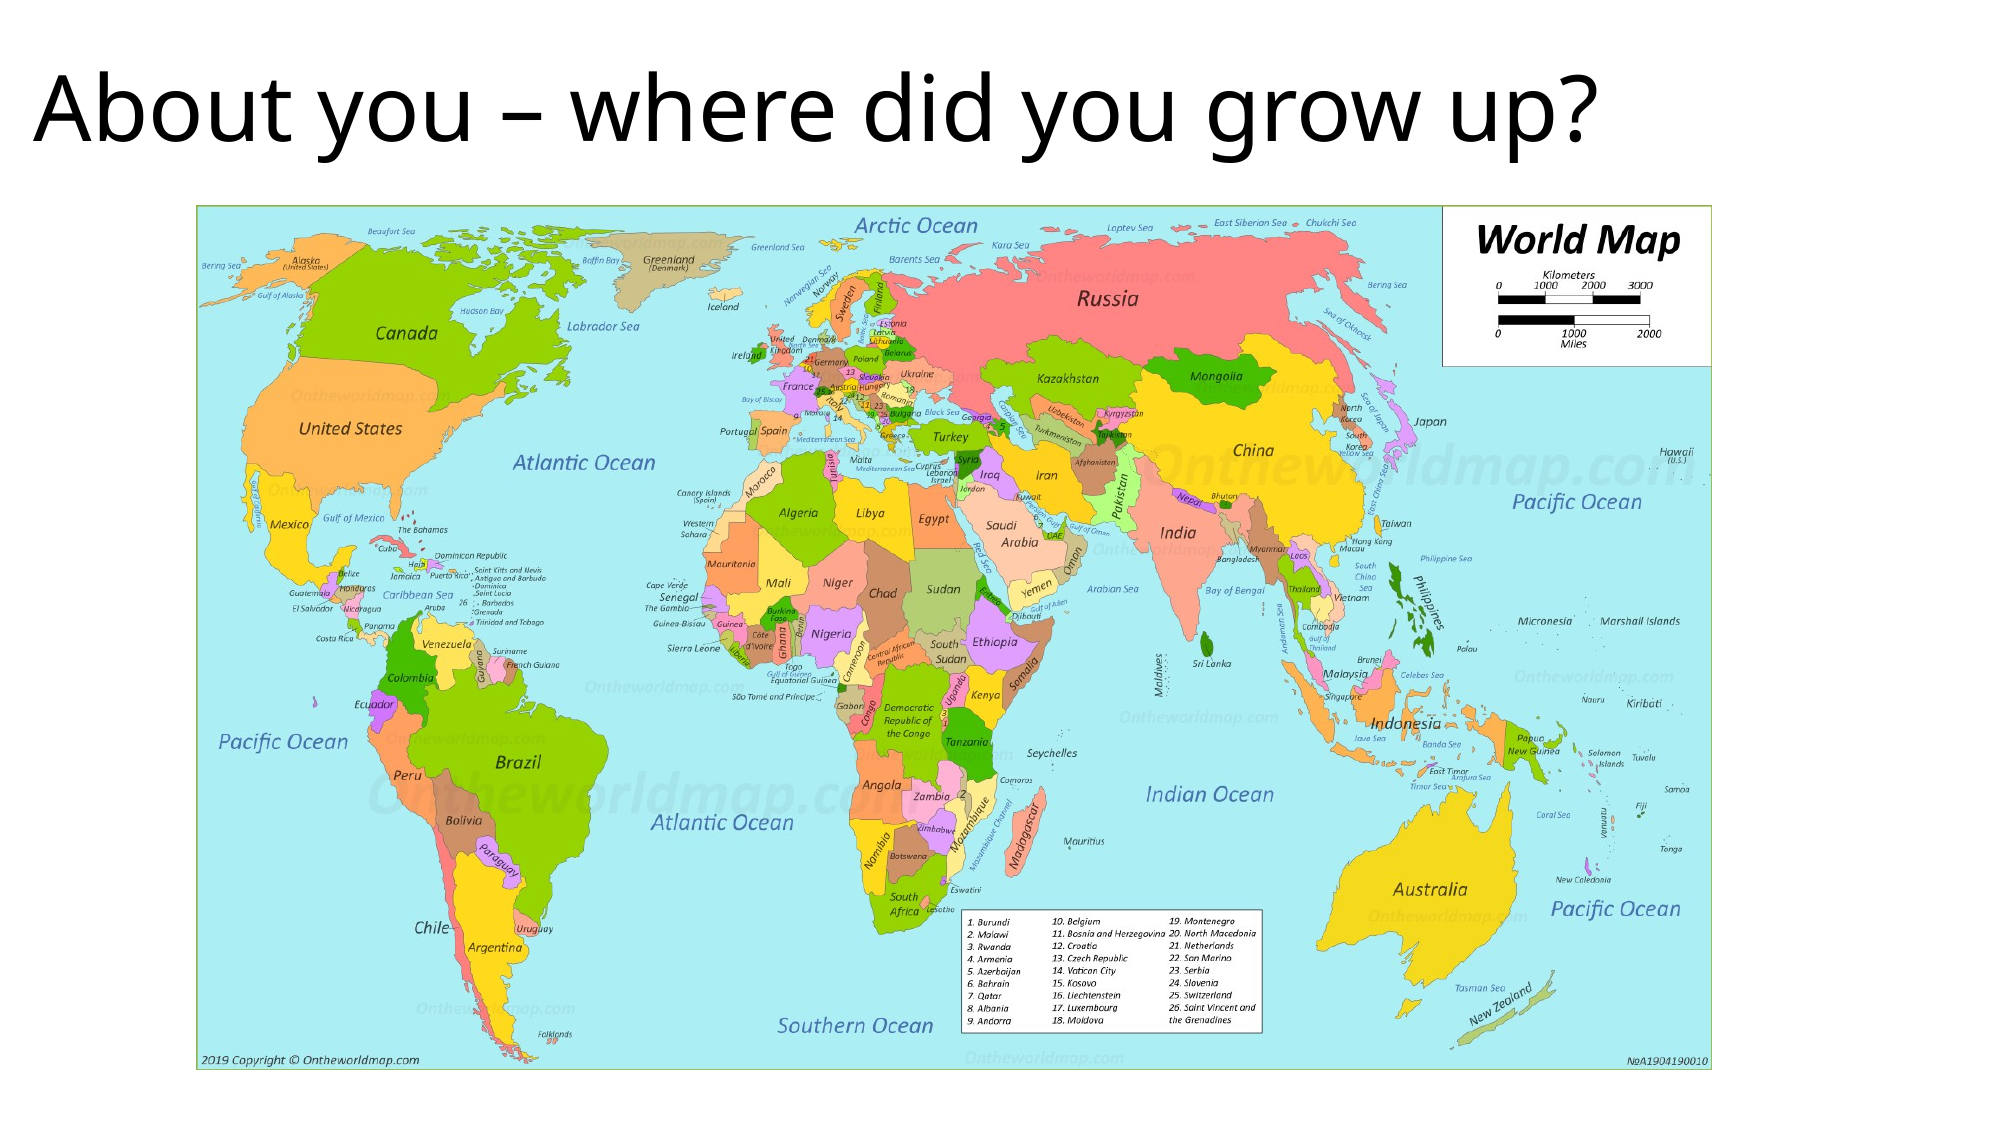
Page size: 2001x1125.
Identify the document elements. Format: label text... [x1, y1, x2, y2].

title About you – where did you grow up? [18, 3, 1744, 221]
picture [196, 205, 1712, 1070]
